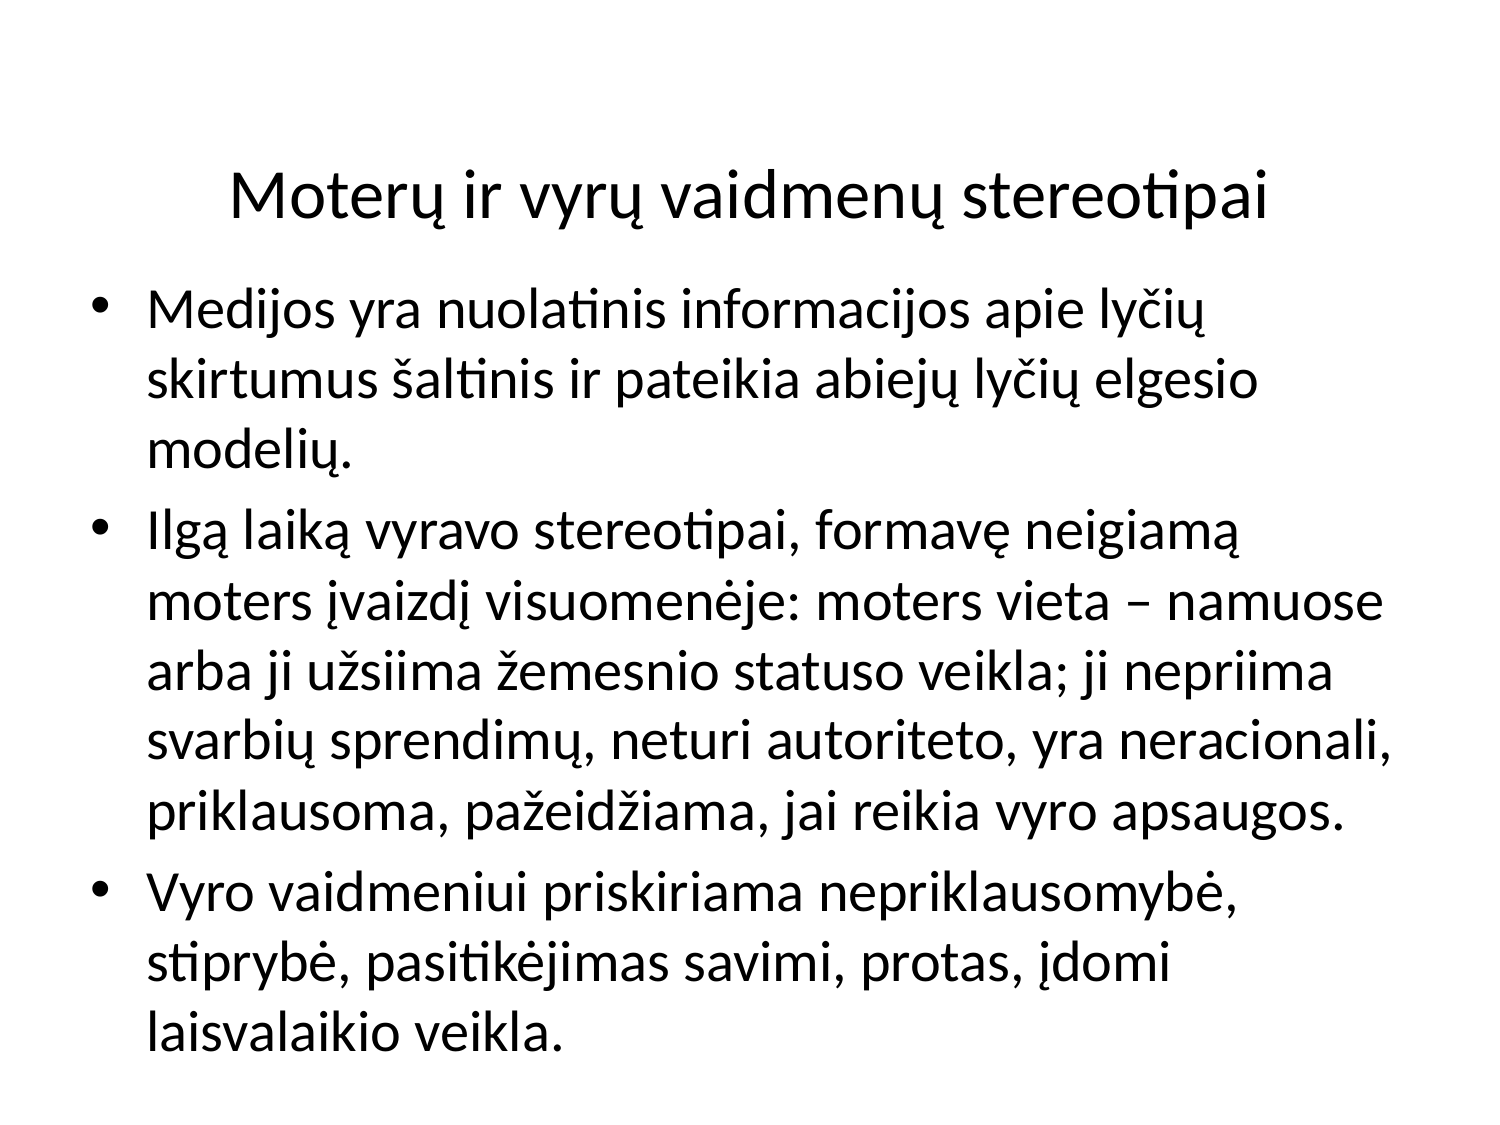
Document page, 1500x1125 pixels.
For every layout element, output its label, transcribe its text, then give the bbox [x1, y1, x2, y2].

title Moterų ir vyrų vaidmenų stereotipai [75, 138, 1425, 262]
list Medijos yra nuolatinis informacijos apie lyčių skirtumus šaltinis ir pateikia abiejų lyčių elgesio modelių. Ilgą laiką vyravo stereotipai, formavę neigiamą moters įvaizdį visuomenėje: moters vieta – namuose arba ji užsiima žemesnio statuso veikla; ji nepriima svarbių sprendimų, neturi autoriteto, yra neracionali, priklausoma, pažeidžiama, jai reikia vyro apsaugos. Vyro vaidmeniui priskiriama nepriklausomybė, stiprybė, pasitikėjimas savimi, protas, įdomi laisvalaikio veikla. [75, 262, 1425, 1005]
